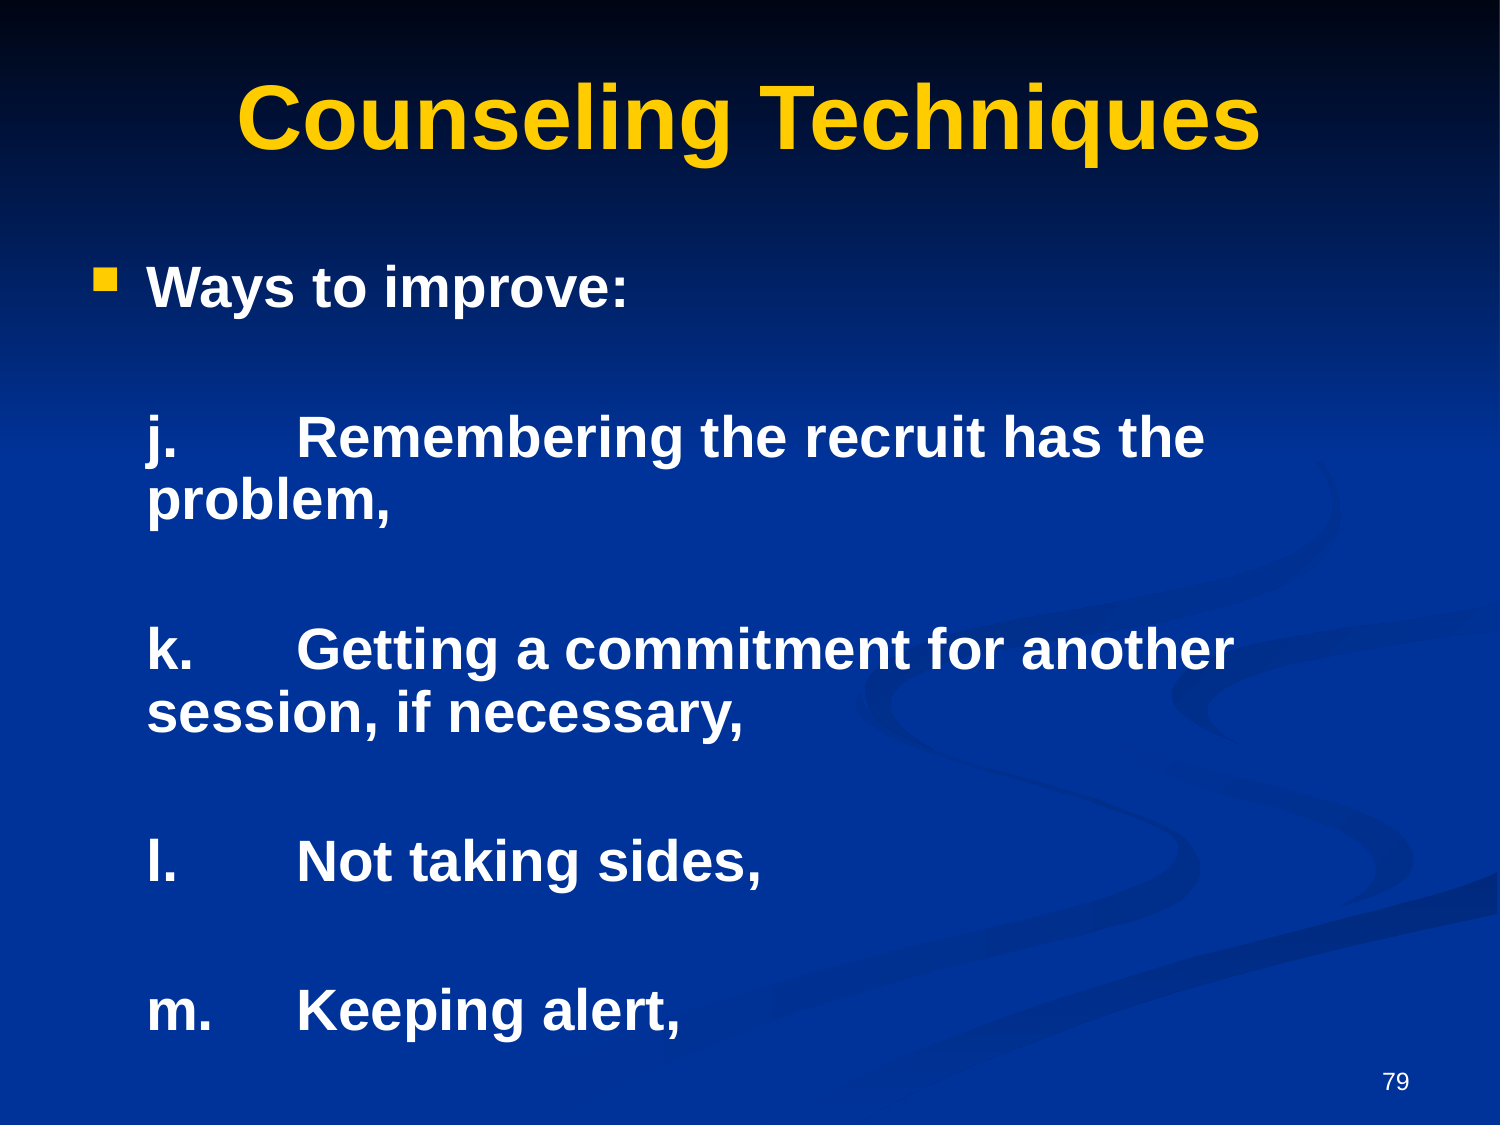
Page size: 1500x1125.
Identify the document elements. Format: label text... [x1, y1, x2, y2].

title Counseling Techniques [74, 44, 1426, 181]
list Ways to improve: j. Remembering the recruit has the problem, k. Getting a commitment for another session, if necessary, l. Not taking sides, m. Keeping alert, [74, 249, 1426, 1076]
slide_number 79 [1074, 1076, 1426, 1104]
